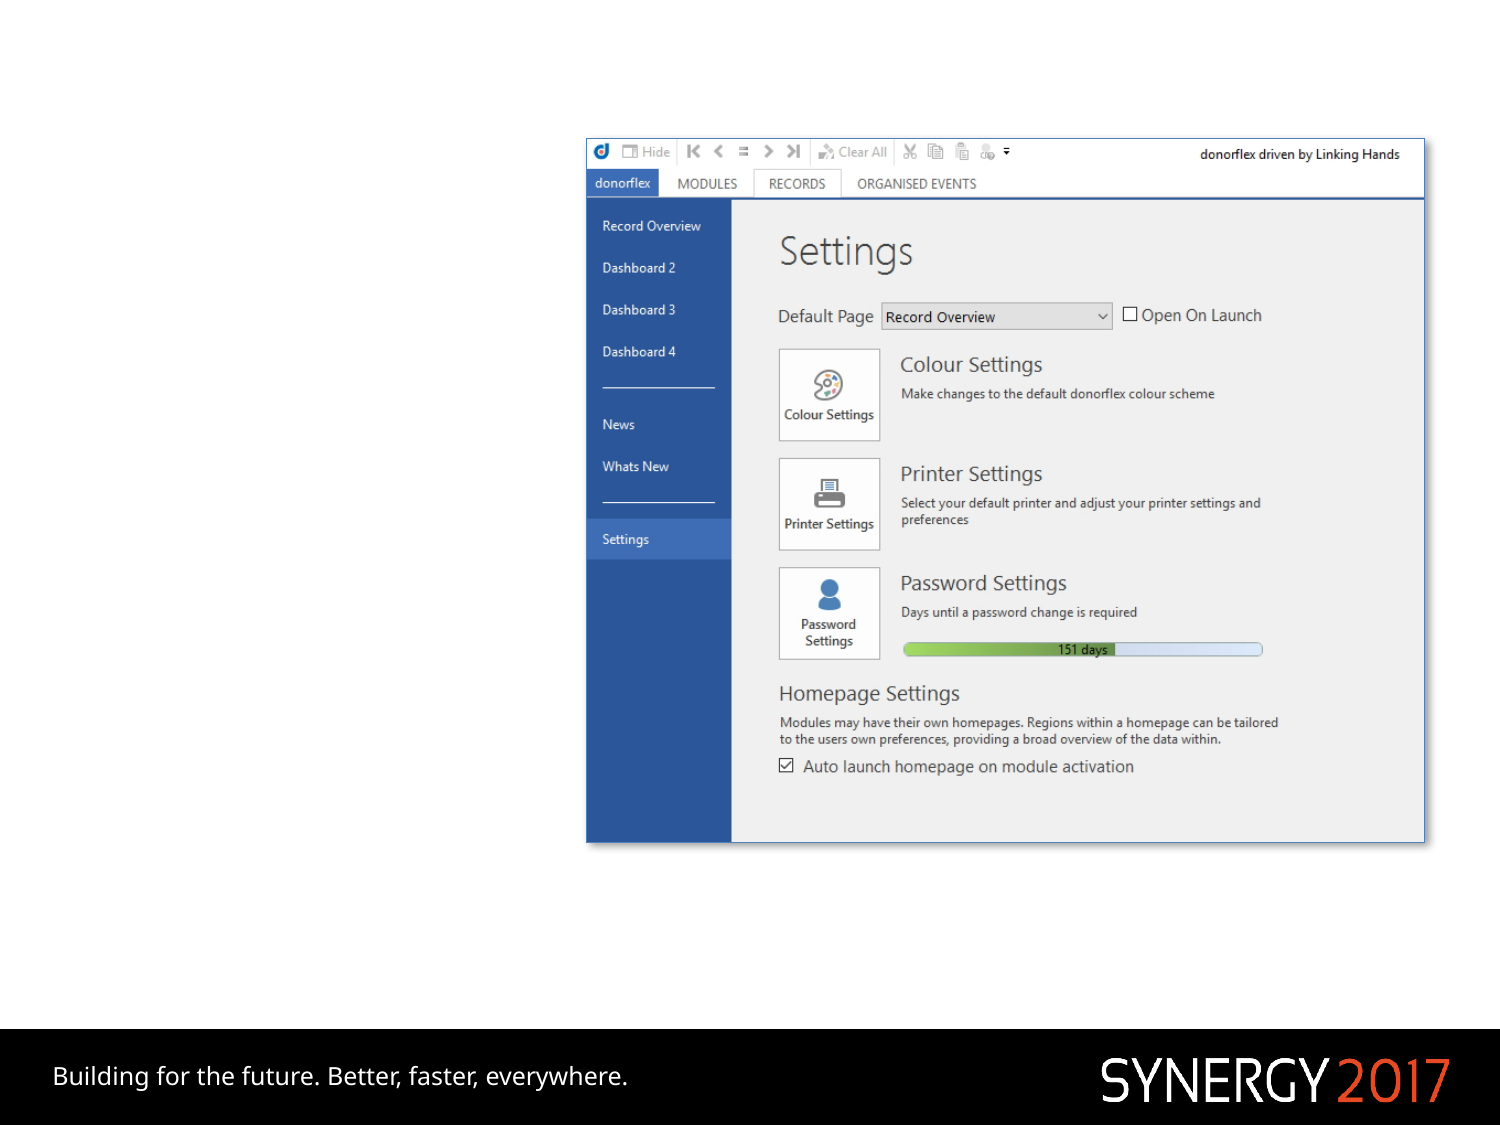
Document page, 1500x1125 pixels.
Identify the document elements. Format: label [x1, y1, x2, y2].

picture [586, 138, 1426, 843]
picture [1087, 1042, 1463, 1118]
